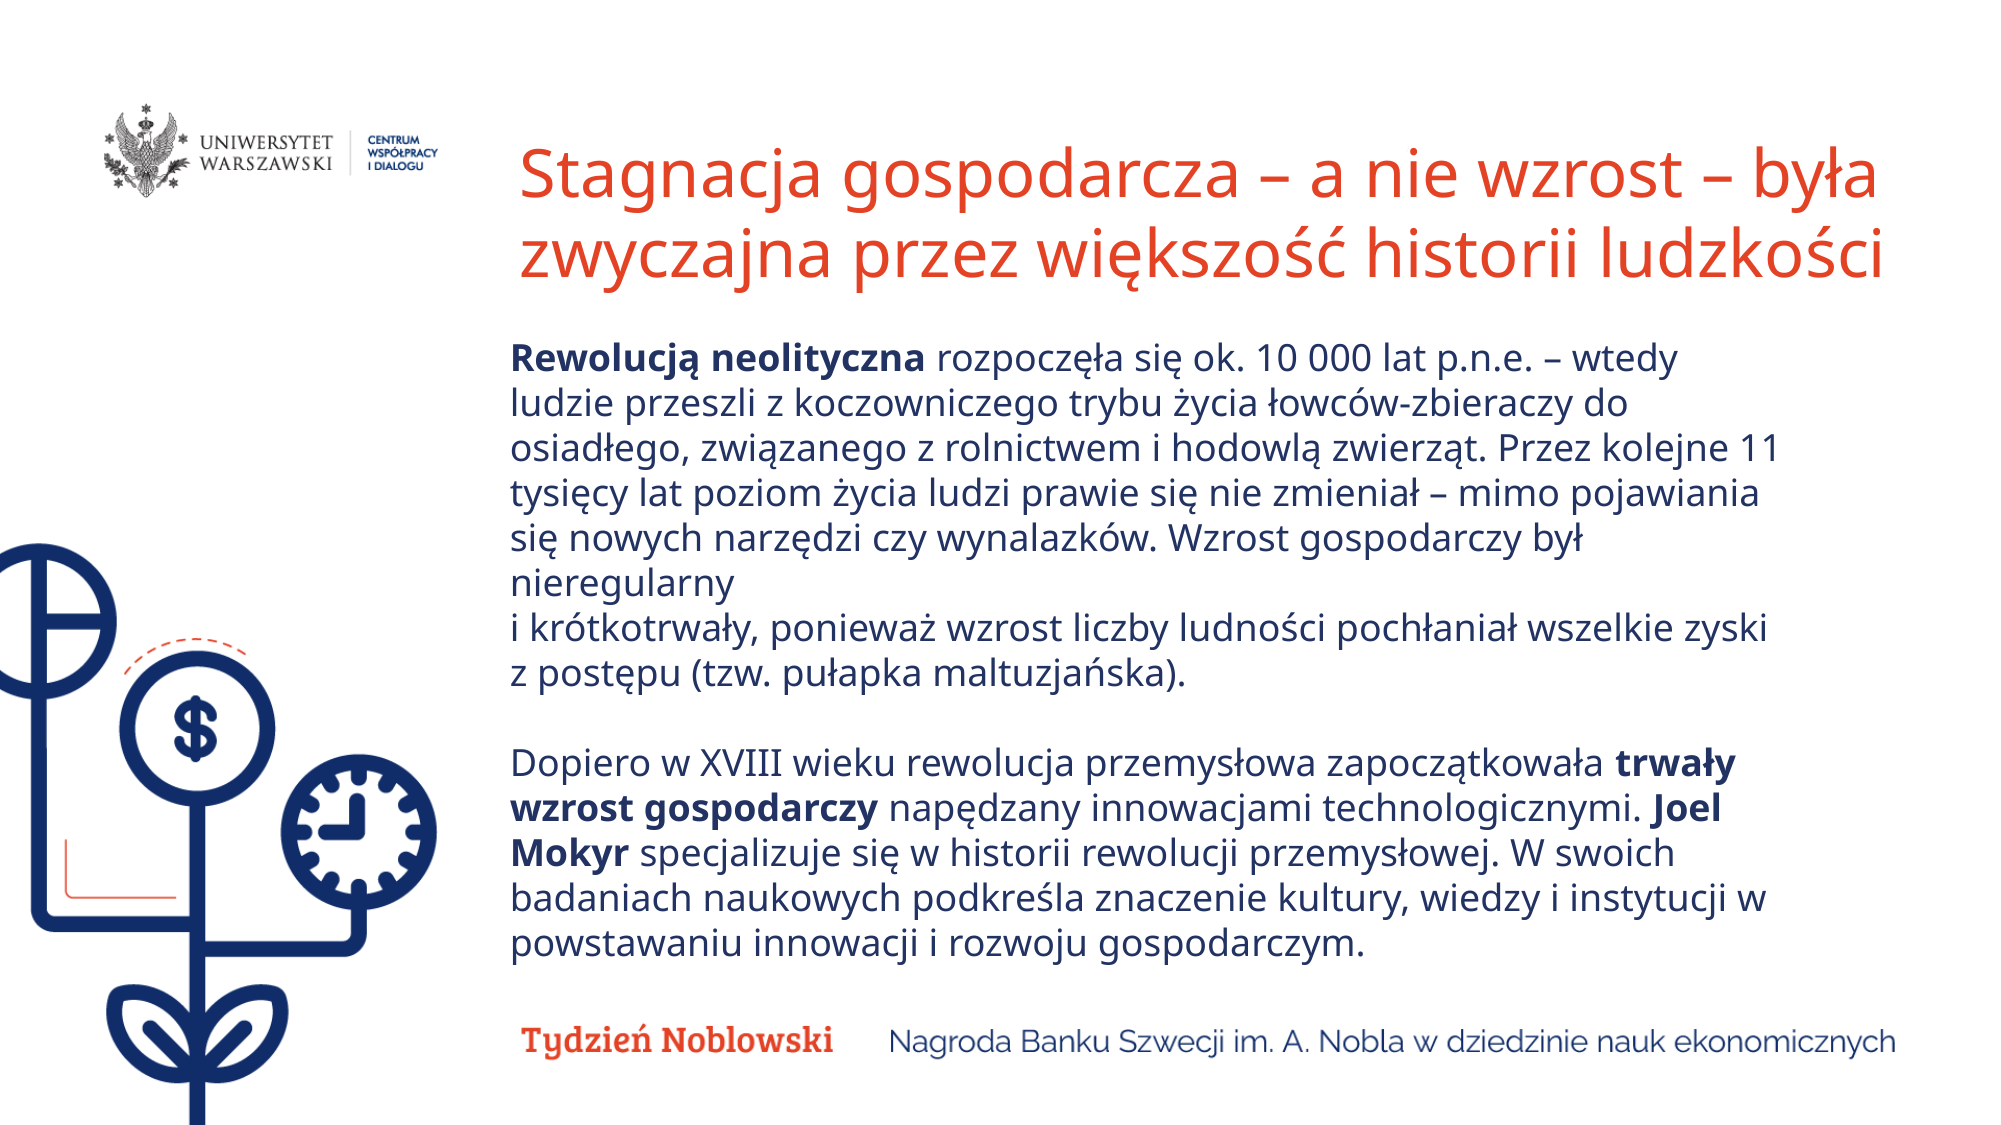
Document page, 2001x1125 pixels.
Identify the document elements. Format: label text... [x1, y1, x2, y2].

text_box Rewolucją neolityczna rozpoczęła się ok. 10 000 lat p.n.e. – wtedy ludzie przeszli z koczowniczego trybu życia łowców-zbieraczy do osiadłego, związanego z rolnictwem i hodowlą zwierząt. Przez kolejne 11 tysięcy lat poziom życia ludzi prawie się nie zmieniał – mimo pojawiania się nowych narzędzi czy wynalazków. Wzrost gospodarczy był nieregularny i krótkotrwały, ponieważ wzrost liczby ludności pochłaniał wszelkie zyski z postępu (tzw. pułapka maltuzjańska). Dopiero w XVIII wieku rewolucja przemysłowa zapoczątkowała trwały wzrost gospodarczy napędzany innowacjami technologicznymi. Joel Mokyr specjalizuje się w historii rewolucji przemysłowej. W swoich badaniach naukowych podkreśla znaczenie kultury, wiedzy i instytucji w powstawaniu innowacji i rozwoju gospodarczym. [495, 326, 1807, 972]
text_box Stagnacja gospodarcza – a nie wzrost – była zwyczajna przez większość historii ludzkości [505, 123, 1977, 299]
picture [0, 0, 2001, 1125]
